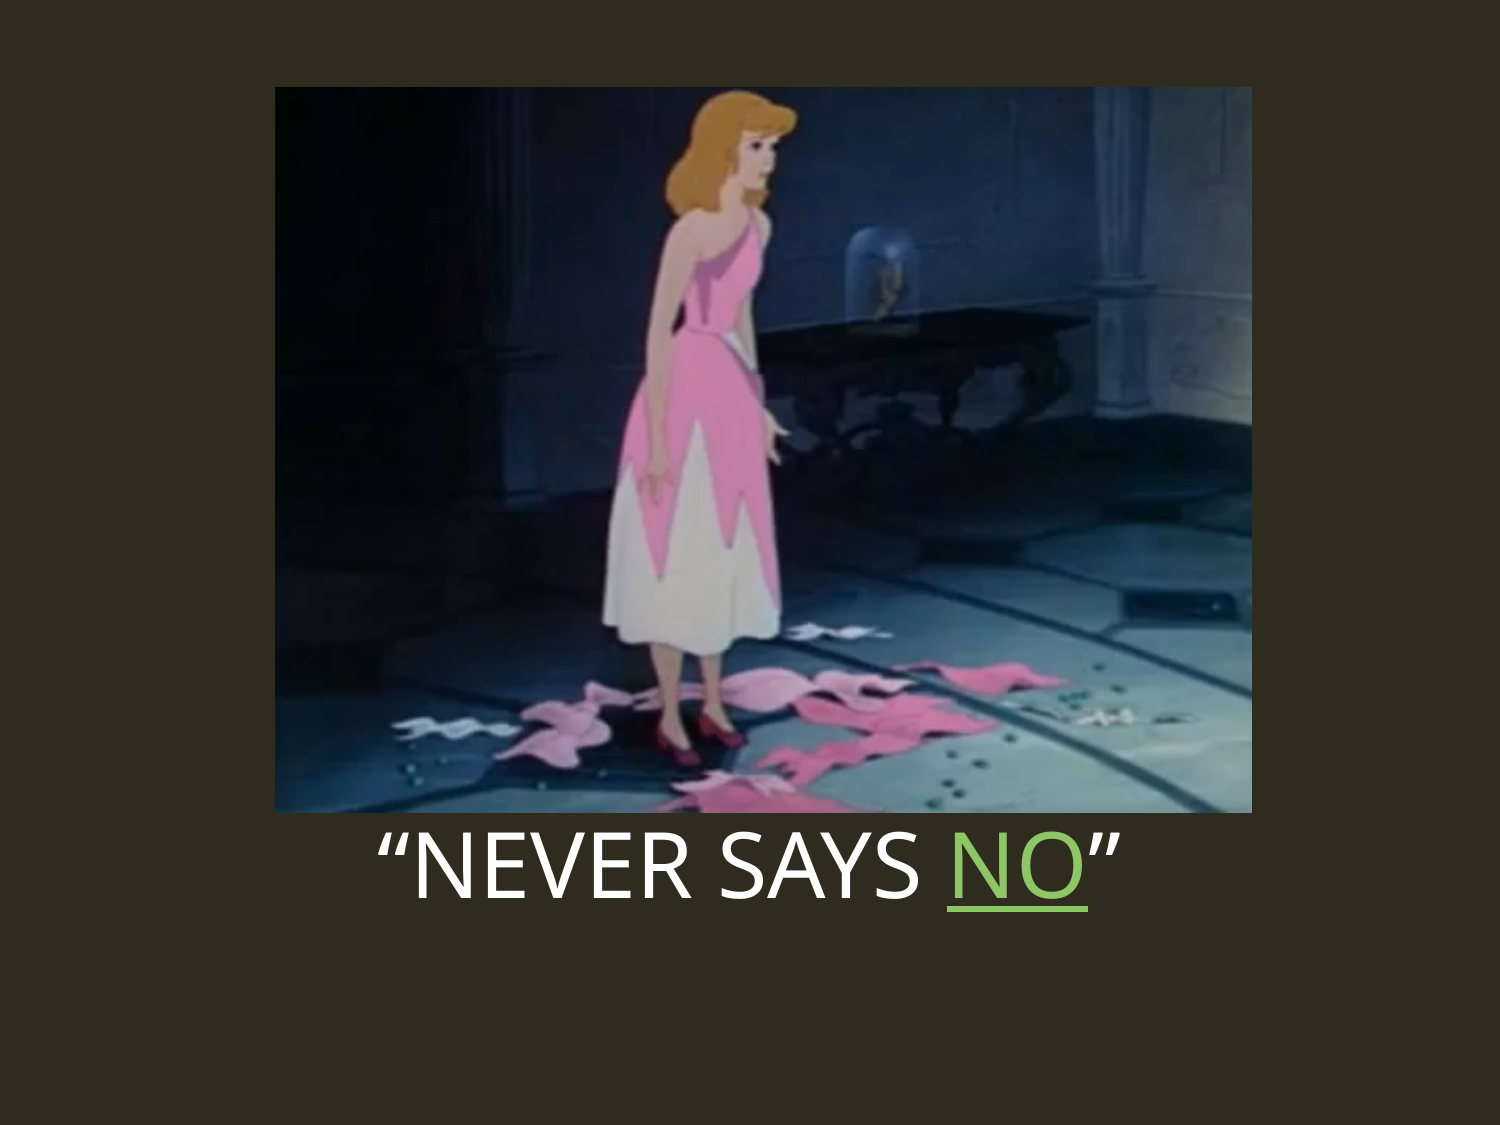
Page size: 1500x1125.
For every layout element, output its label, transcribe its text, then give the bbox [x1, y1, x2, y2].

text_box “NEVER SAYS NO” [137, 800, 1338, 940]
picture [274, 87, 1253, 813]
